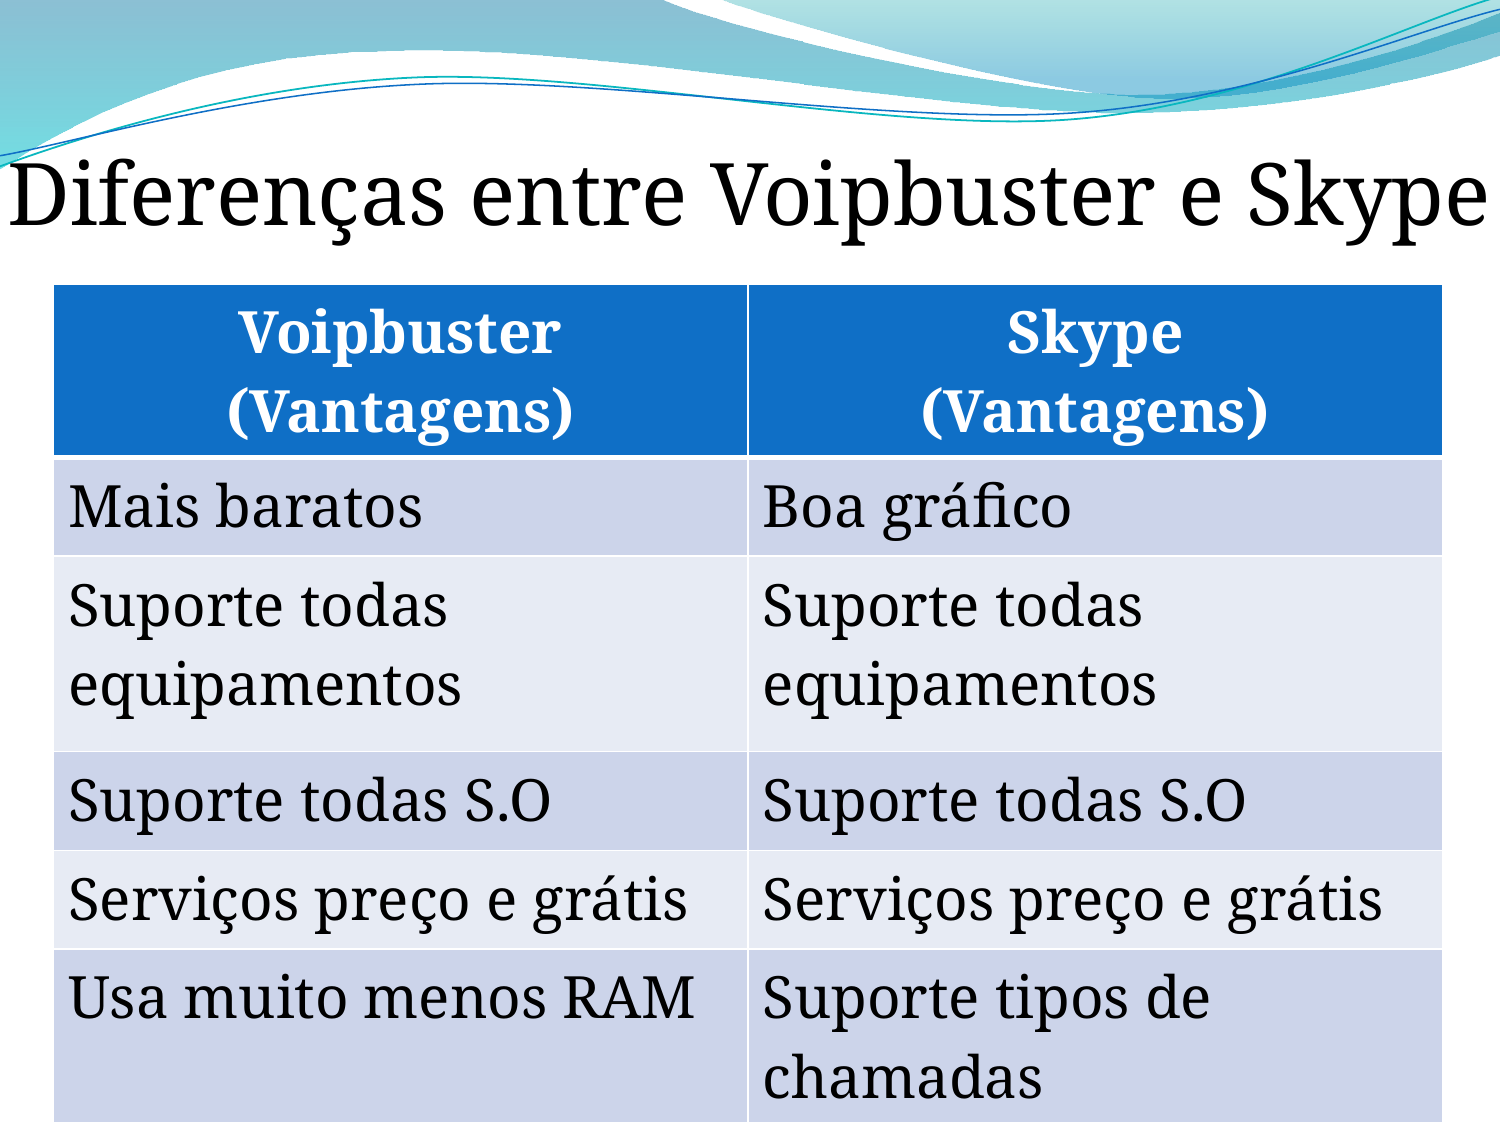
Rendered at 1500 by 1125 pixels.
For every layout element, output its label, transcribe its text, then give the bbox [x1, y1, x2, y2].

table_cell Mais baratos [54, 460, 747, 555]
table_cell Suporte tipos de chamadas [749, 950, 1442, 1122]
table_cell Boa gráfico [749, 460, 1442, 555]
table_cell Suporte todas equipamentos [749, 557, 1442, 751]
table_cell Serviços preço e grátis [749, 851, 1442, 948]
table_cell Suporte todas S.O [54, 752, 747, 850]
table_cell Suporte todas S.O [749, 752, 1442, 850]
table_cell Suporte todas equipamentos [54, 557, 747, 751]
table_cell Usa muito menos RAM [54, 950, 747, 1122]
table_header Skype (Vantagens) [749, 285, 1442, 455]
table_cell Serviços preço e grátis [54, 851, 747, 948]
text_box Diferenças entre Voipbuster e Skype [0, 90, 1500, 284]
table_header Voipbuster (Vantagens) [54, 285, 747, 455]
